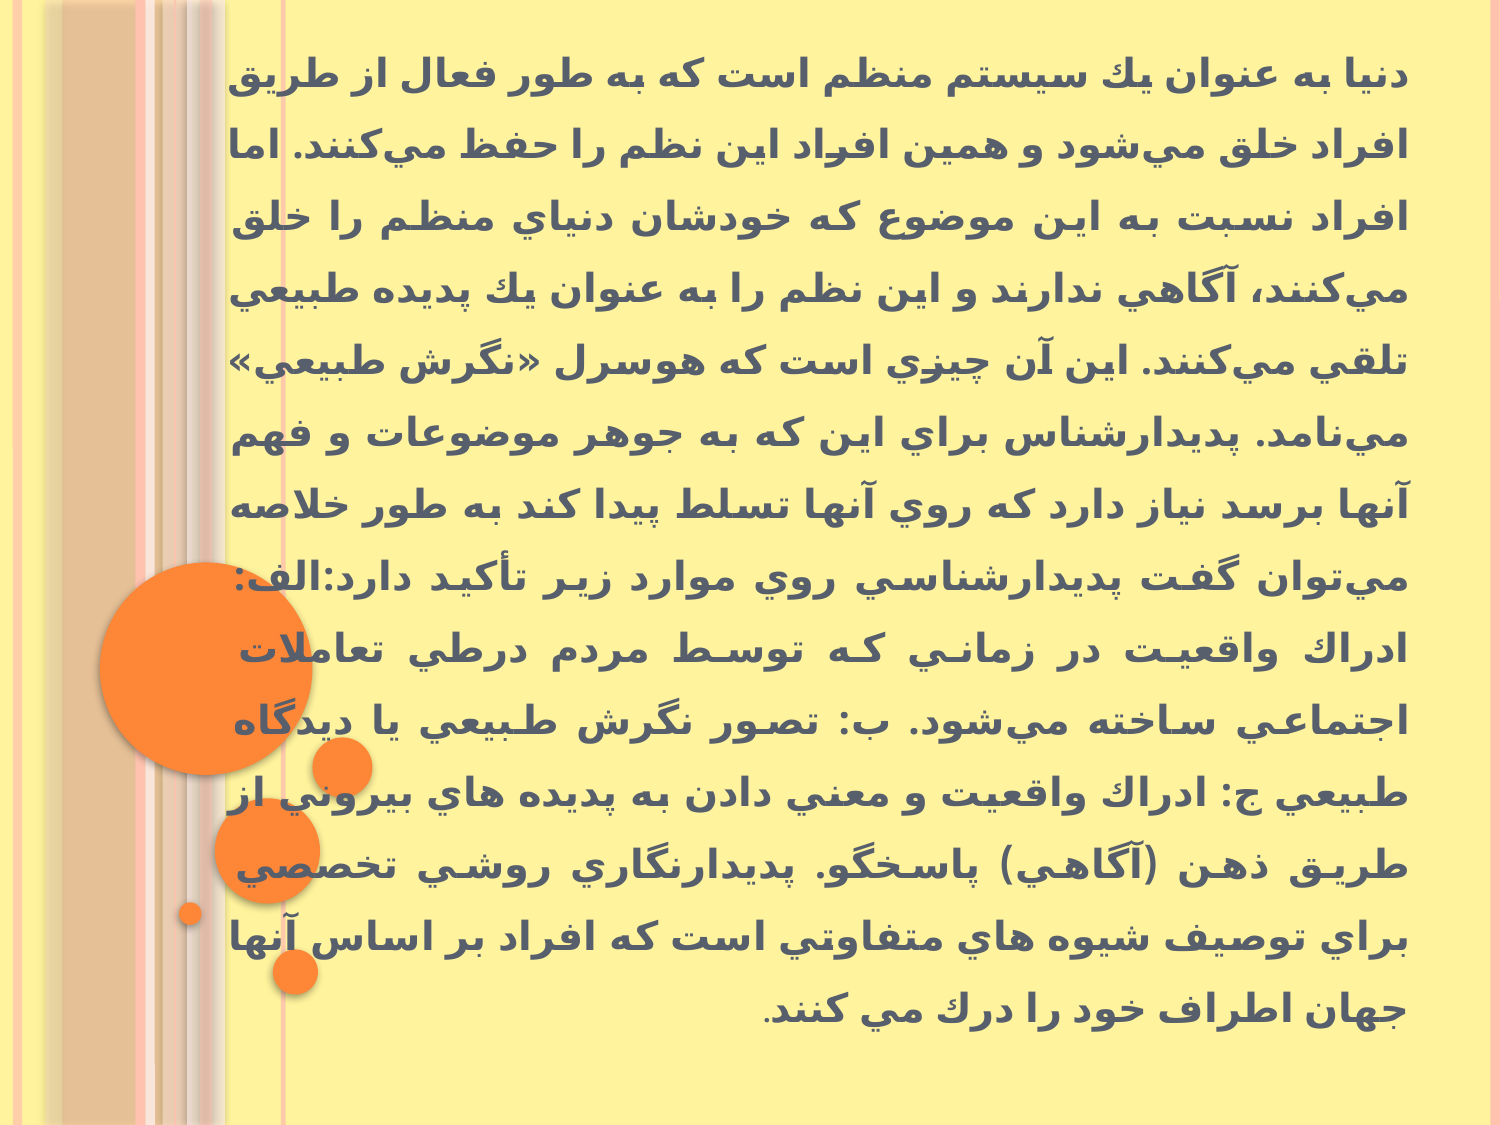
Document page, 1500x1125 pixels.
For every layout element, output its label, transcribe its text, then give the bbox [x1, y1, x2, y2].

title دنيا به عنوان يك سيستم منظم است كه به طور فعال از طريق افراد خلق مي‌شود و همين افراد اين نظم را حفظ مي‌كنند. اما افراد نسبت به اين موضوع كه خودشان دنياي منظم را خلق مي‌كنند، آگاهي ندارند و اين نظم را به عنوان يك پديده طبيعي تلقي مي‌كنند. اين آن چيزي است كه هوسرل «نگرش طبيعي» مي‌نامد. پديدارشناس براي اين كه به جوهر موضوعات و فهم آنها برسد نياز دارد كه روي آنها تسلط پيدا كند به طور خلاصه مي‌توان گفت پديدارشناسي روي موارد زير تأكيد دارد:الف: ادراك واقعيت در زماني كه توسط مردم درطي تعاملات اجتماعي ساخته مي‌شود. ب: تصور نگرش طبيعي يا ديدگاه طبيعي ج: ادراك واقعيت و معني دادن به پديده هاي بيروني از طريق ذهن (آگاهي) پاسخگو. پديدارنگاري روشي تخصصي براي توصيف شيوه هاي متفاوتي است كه افراد بر اساس آنها جهان اطراف خود را درك مي كنند. [212, 0, 1425, 1038]
